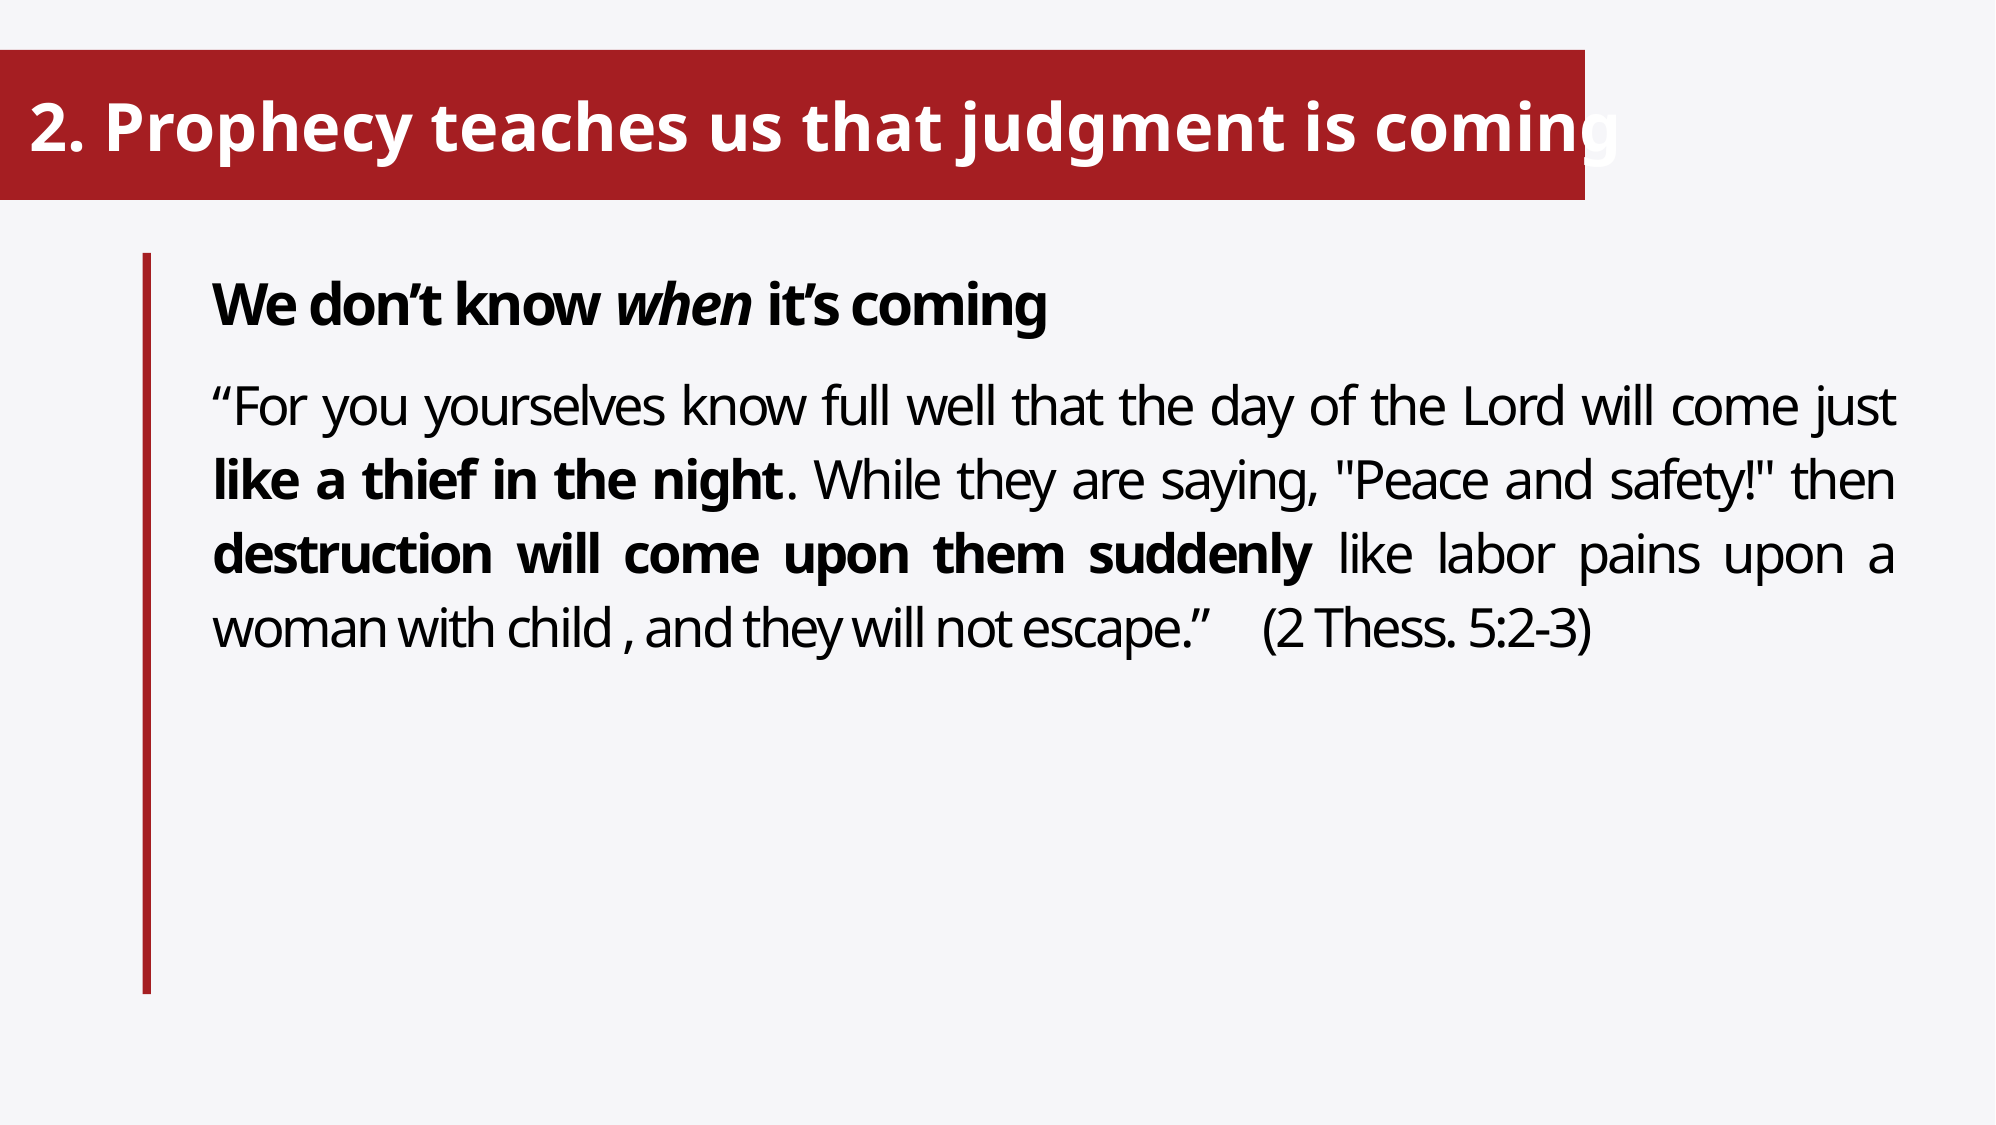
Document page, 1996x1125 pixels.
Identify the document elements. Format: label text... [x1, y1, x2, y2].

title 2. Prophecy teaches us that judgment is coming [14, 62, 1810, 188]
subtitle We don’t know when it’s coming “For you yourselves know full well that the day of the Lord will come just like a thief in the night. While they are saying, "Peace and safety!" then destruction will come upon them suddenly like labor pains upon a woman with child , and they will not escape.” (2 Thess. 5:2-3) [197, 249, 1910, 1000]
